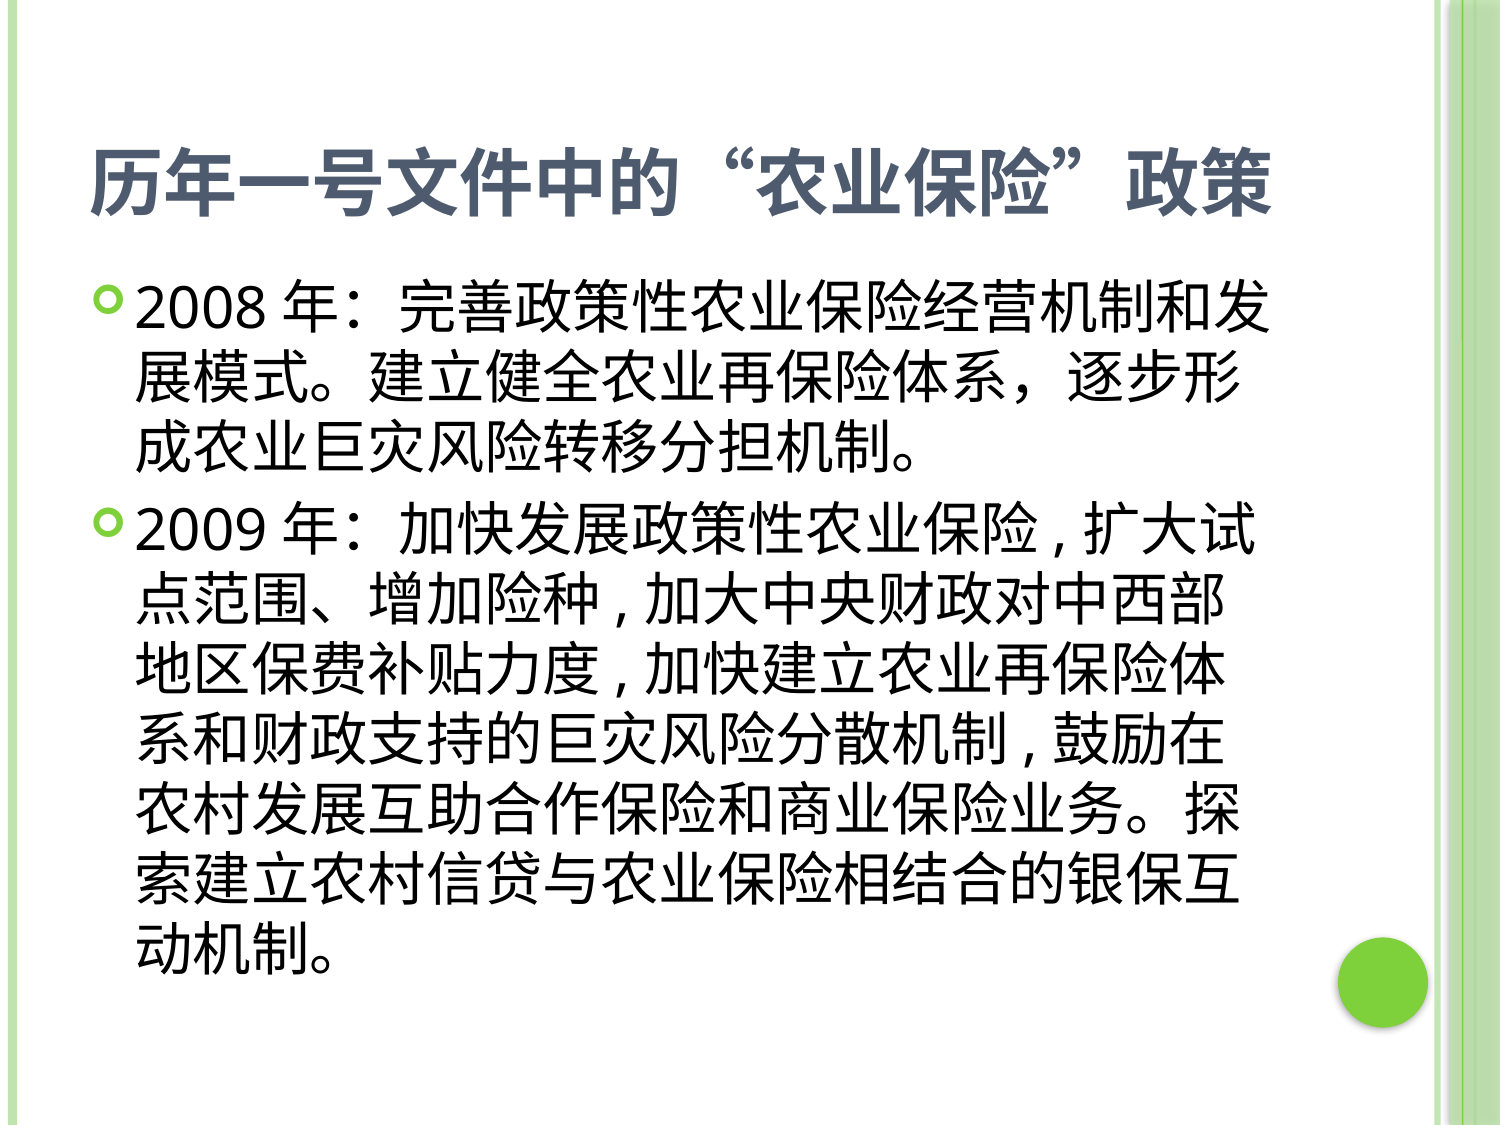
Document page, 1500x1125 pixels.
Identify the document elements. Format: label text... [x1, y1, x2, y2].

title 历年一号文件中的“农业保险”政策 [75, 45, 1300, 233]
list 2008年：完善政策性农业保险经营机制和发展模式。建立健全农业再保险体系，逐步形成农业巨灾风险转移分担机制。 2009年：加快发展政策性农业保险,扩大试点范围、增加险种,加大中央财政对中西部地区保费补贴力度,加快建立农业再保险体系和财政支持的巨灾风险分散机制,鼓励在农村发展互助合作保险和商业保险业务。探索建立农村信贷与农业保险相结合的银保互动机制。 [74, 262, 1301, 1063]
